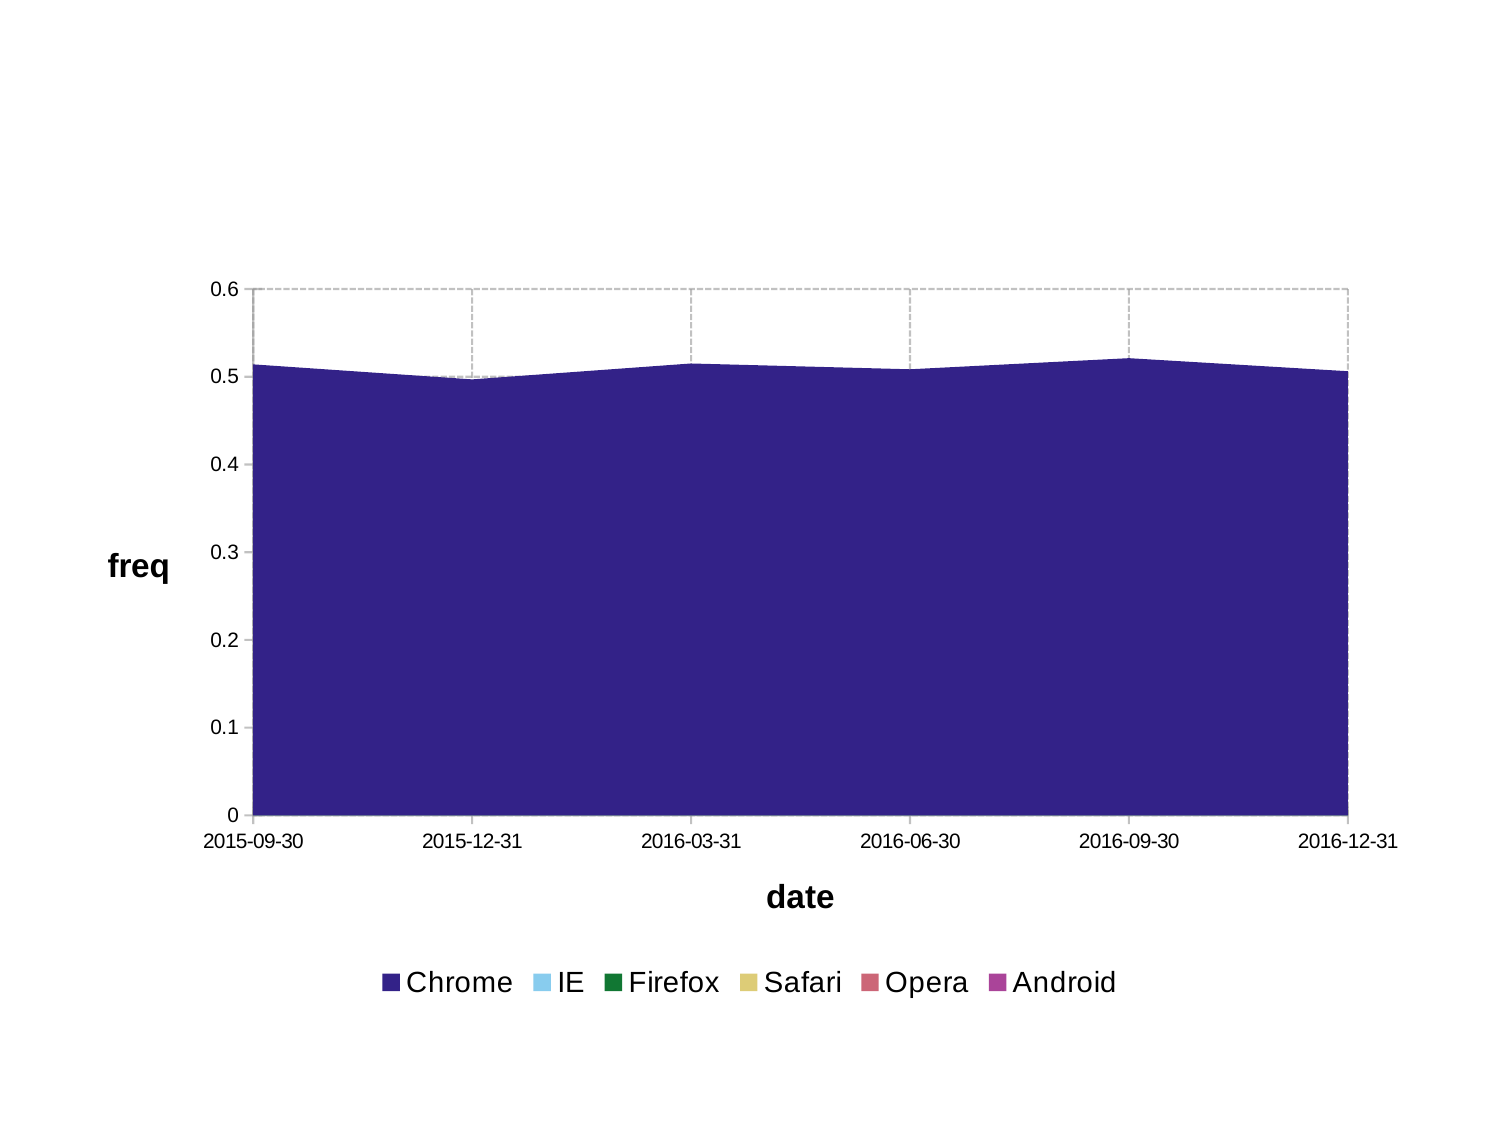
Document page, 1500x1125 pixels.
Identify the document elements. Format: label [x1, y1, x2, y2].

chart [74, 262, 1426, 1006]
